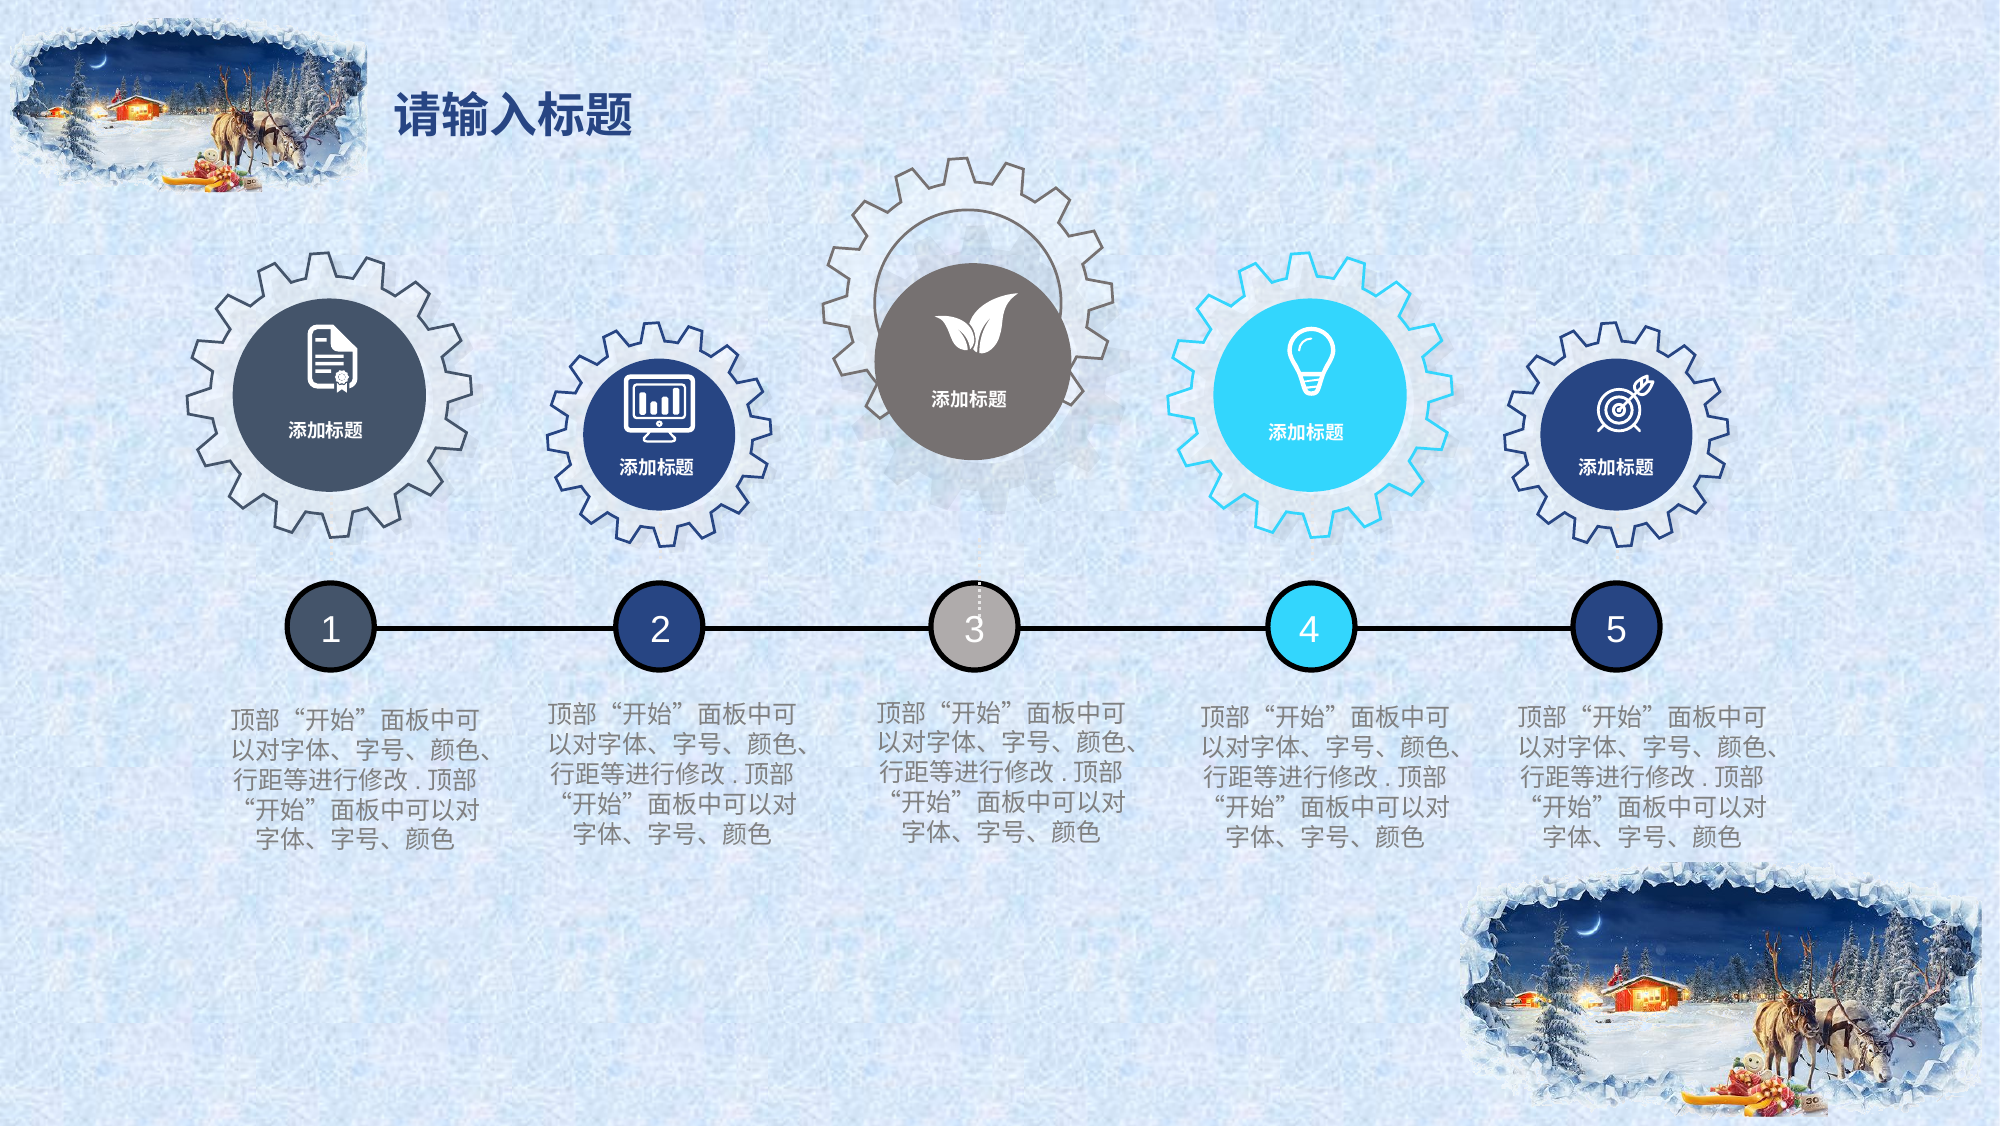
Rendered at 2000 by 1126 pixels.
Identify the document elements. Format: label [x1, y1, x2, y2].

text_box [307, 324, 358, 393]
text_box [623, 374, 695, 443]
picture [1460, 862, 1991, 1126]
text_box [10, 18, 1323, 199]
text_box [934, 293, 1019, 355]
text_box [1287, 326, 1336, 396]
text_box [0, 0, 2000, 1126]
text_box [1596, 374, 1655, 433]
